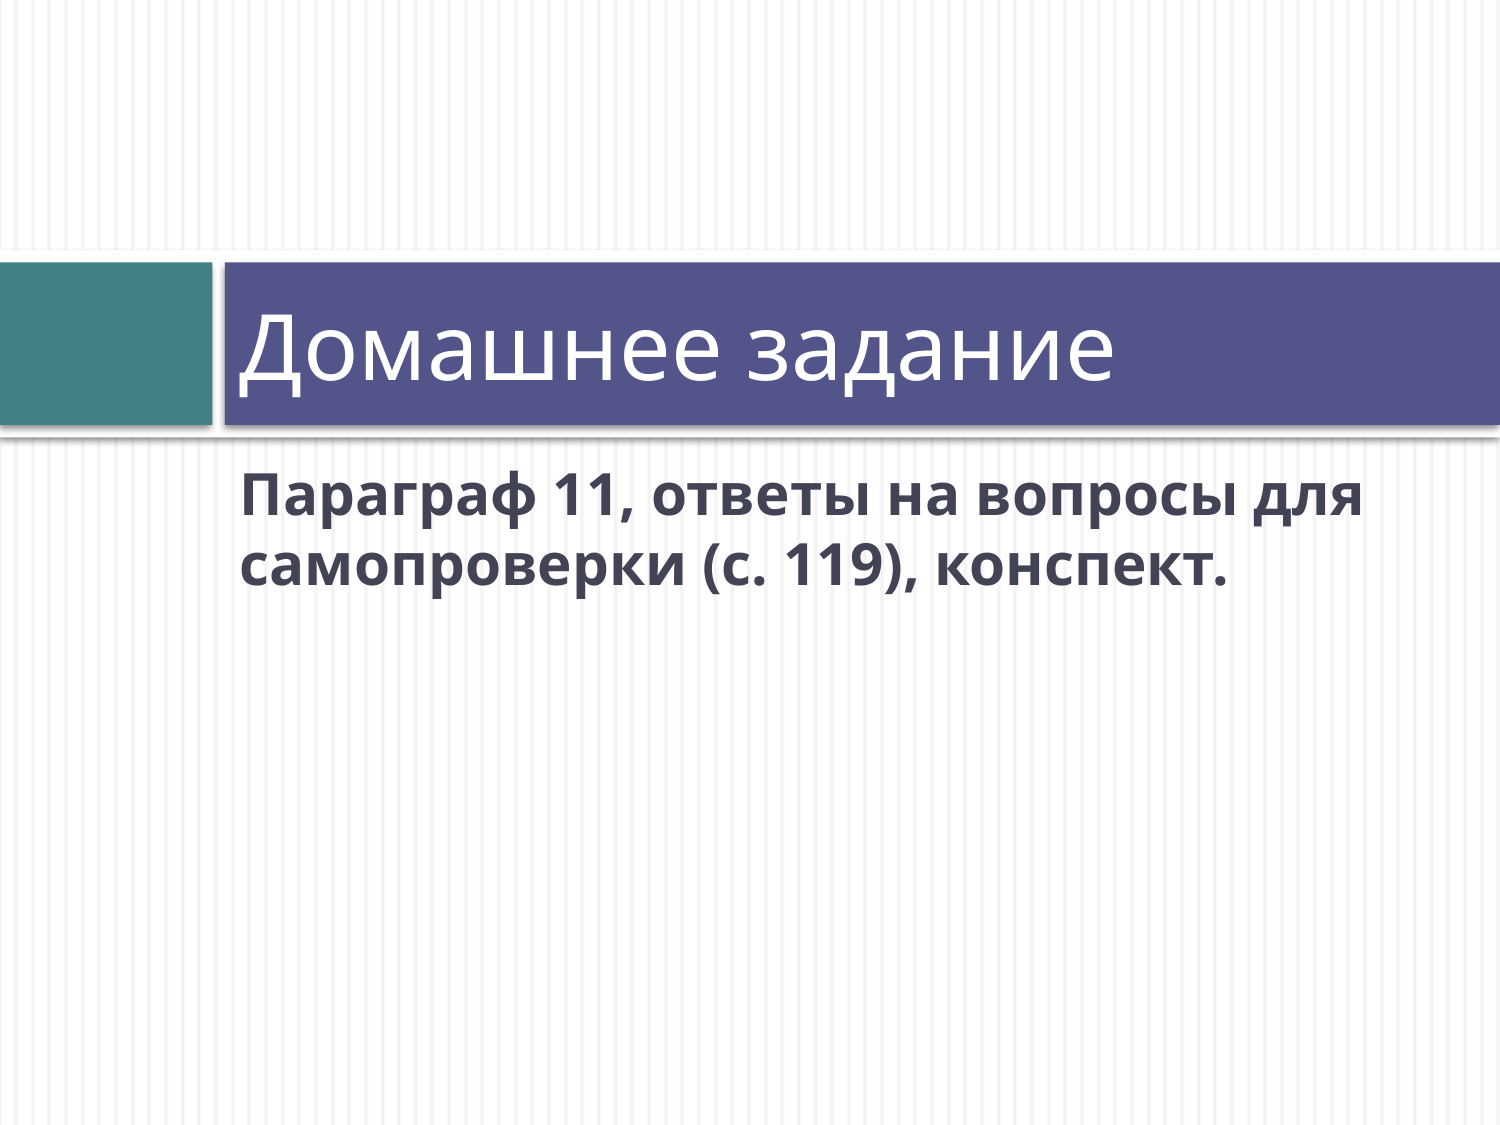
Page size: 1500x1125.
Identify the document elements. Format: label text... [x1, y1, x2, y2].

list Параграф 11, ответы на вопросы для самопроверки (с. 119), конспект. [225, 450, 1394, 725]
title Домашнее задание [225, 262, 1475, 425]
